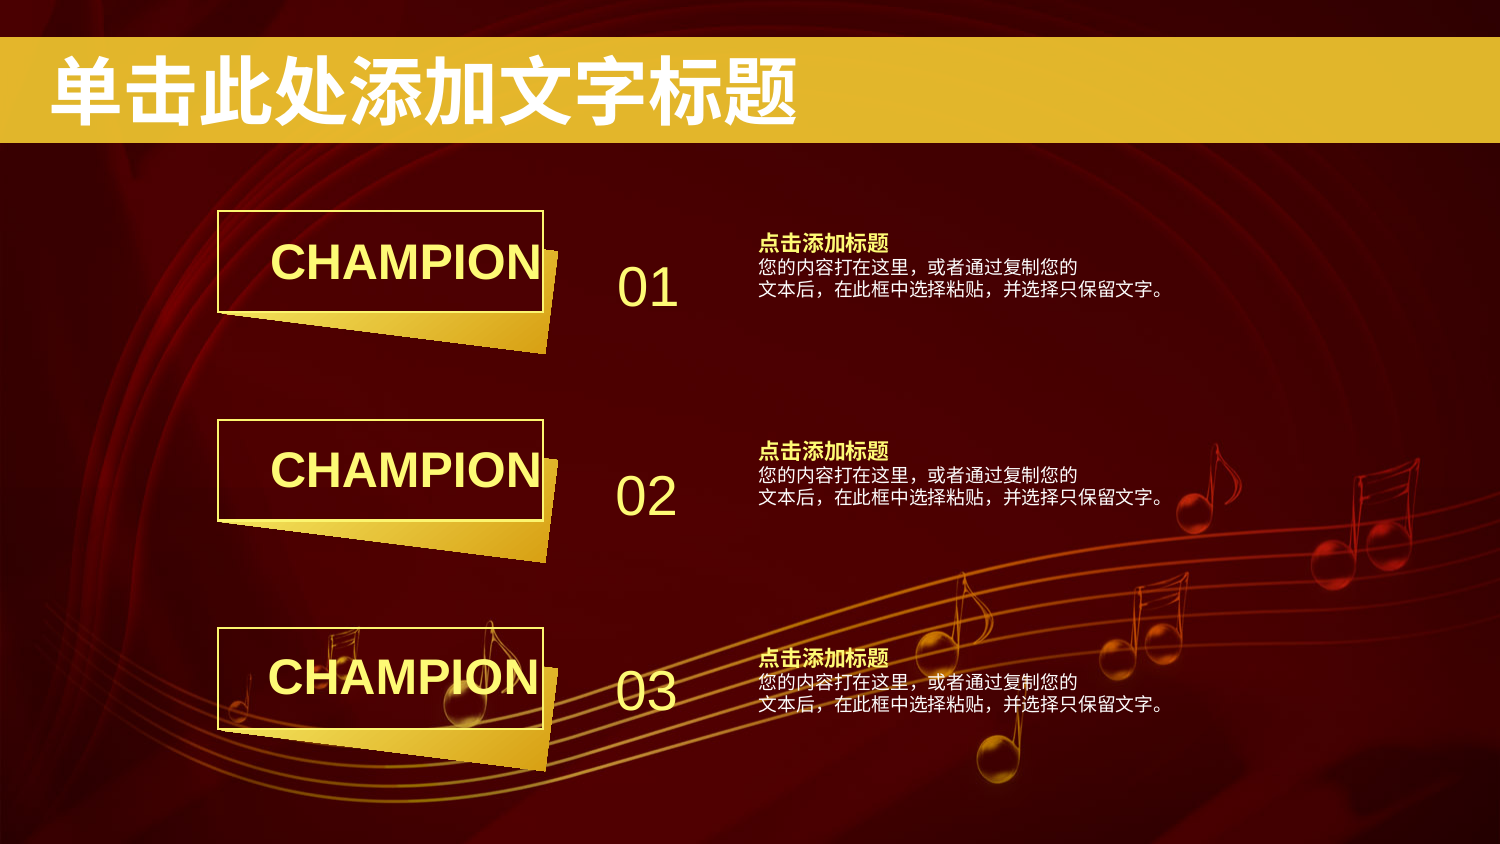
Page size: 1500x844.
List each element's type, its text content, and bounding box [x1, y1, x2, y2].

text_box 01 [602, 242, 695, 325]
picture [0, 0, 1500, 37]
picture [0, 143, 1500, 844]
text_box 点击添加标题 您的内容打在这里，或者通过复制您的 文本后，在此框中选择粘贴，并选择只保留文字。 [744, 636, 1187, 775]
text_box 点击添加标题 您的内容打在这里，或者通过复制您的 文本后，在此框中选择粘贴，并选择只保留文字。 [744, 221, 1187, 360]
text_box 02 [600, 451, 693, 534]
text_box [217, 211, 559, 335]
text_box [217, 419, 559, 543]
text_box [217, 628, 557, 752]
text_box 点击添加标题 您的内容打在这里，或者通过复制您的 文本后，在此框中选择粘贴，并选择只保留文字。 [744, 429, 1187, 568]
text_box 03 [600, 646, 693, 729]
